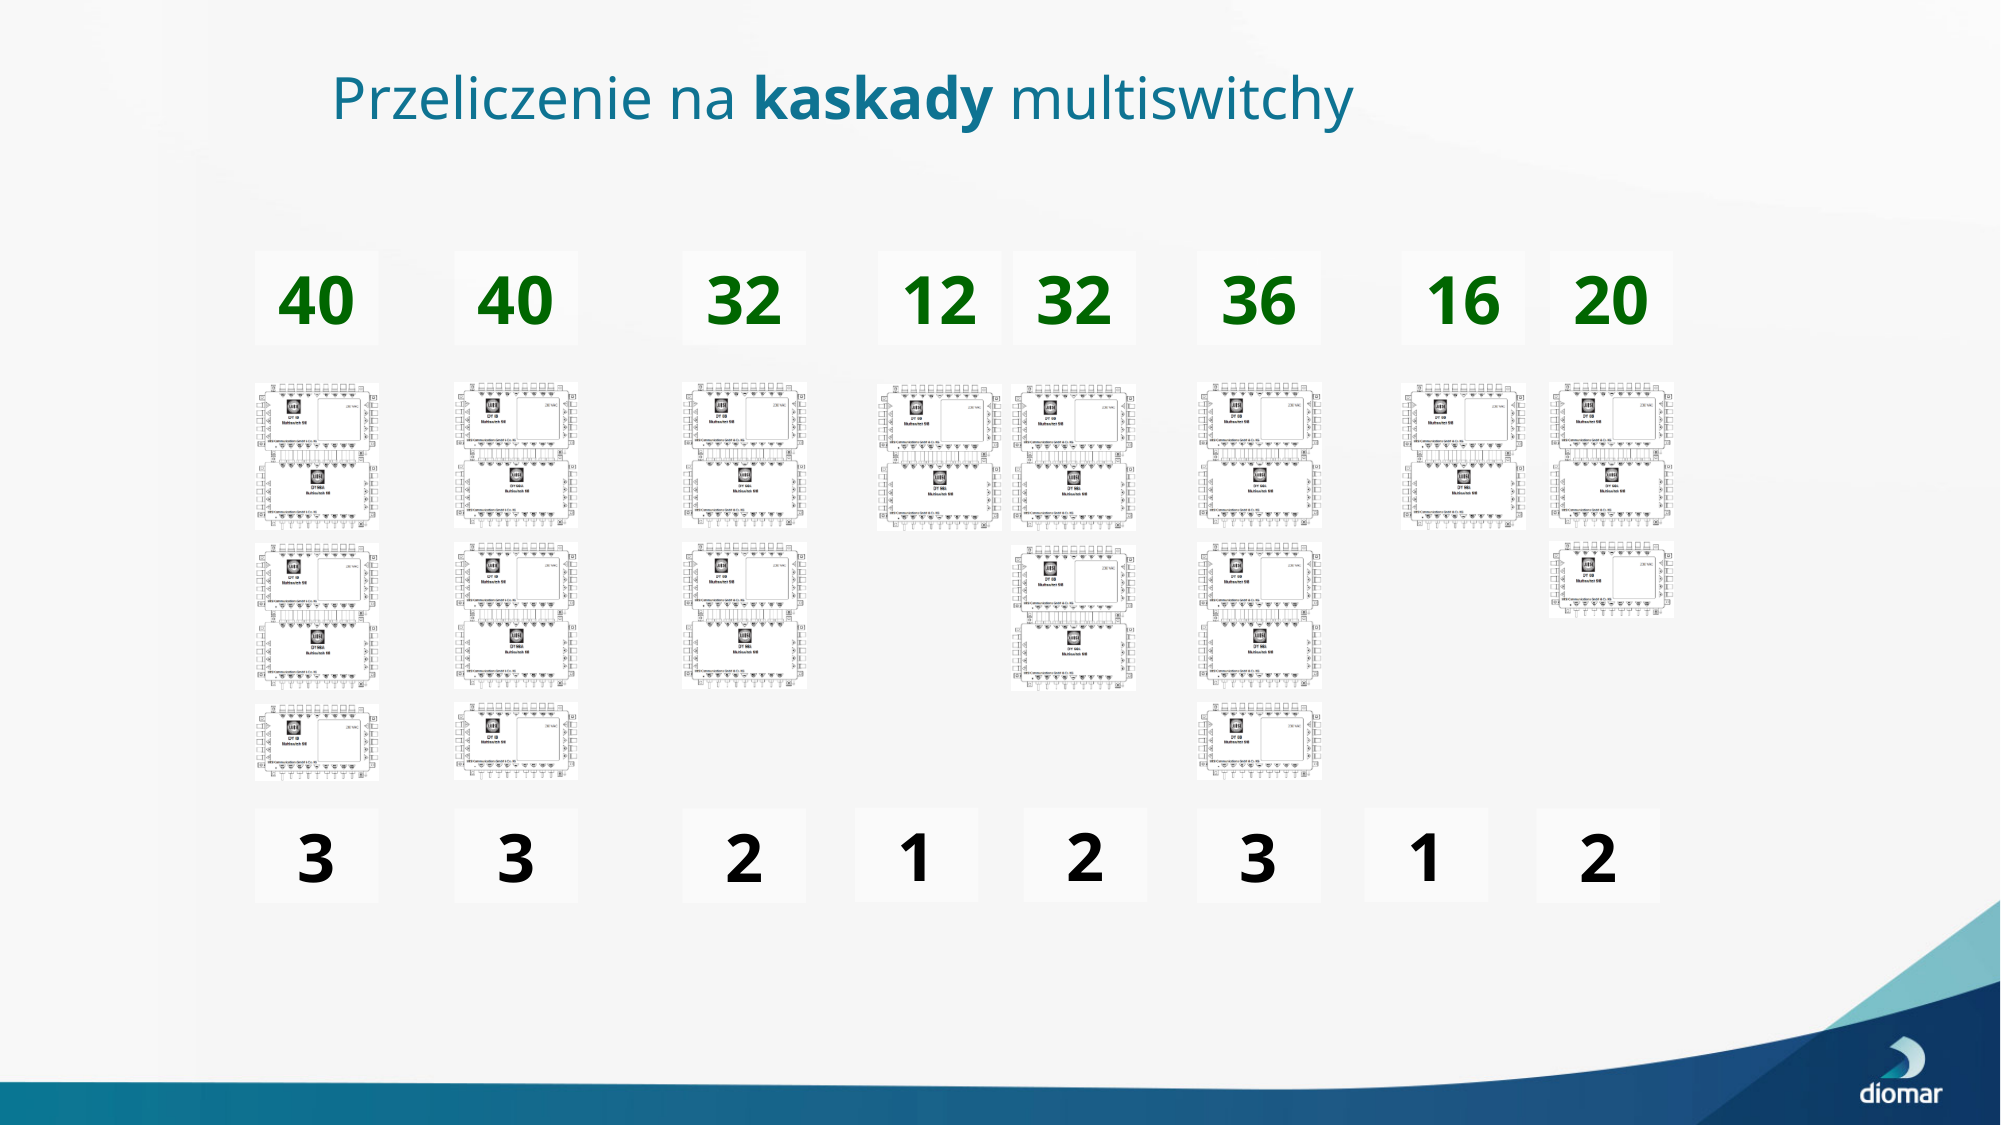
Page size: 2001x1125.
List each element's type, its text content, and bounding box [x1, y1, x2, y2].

title Przeliczenie na kaskady multiswitchy [316, 54, 1646, 148]
text_box 1 [1364, 807, 1489, 903]
text_box 32 [682, 250, 807, 346]
text_box 40 [255, 250, 379, 346]
text_box 3 [454, 808, 578, 903]
text_box 32 [1012, 250, 1137, 346]
text_box 2 [682, 808, 807, 903]
text_box 36 [1197, 250, 1322, 346]
text_box 16 [1401, 250, 1526, 346]
text_box 3 [255, 808, 379, 903]
text_box 2 [1023, 807, 1148, 903]
text_box 1 [854, 807, 979, 903]
text_box 3 [1197, 808, 1322, 903]
text_box 40 [454, 250, 578, 346]
picture [0, 0, 2001, 1125]
text_box 12 [877, 250, 1002, 346]
text_box 2 [1536, 808, 1661, 903]
text_box 20 [1549, 250, 1674, 346]
